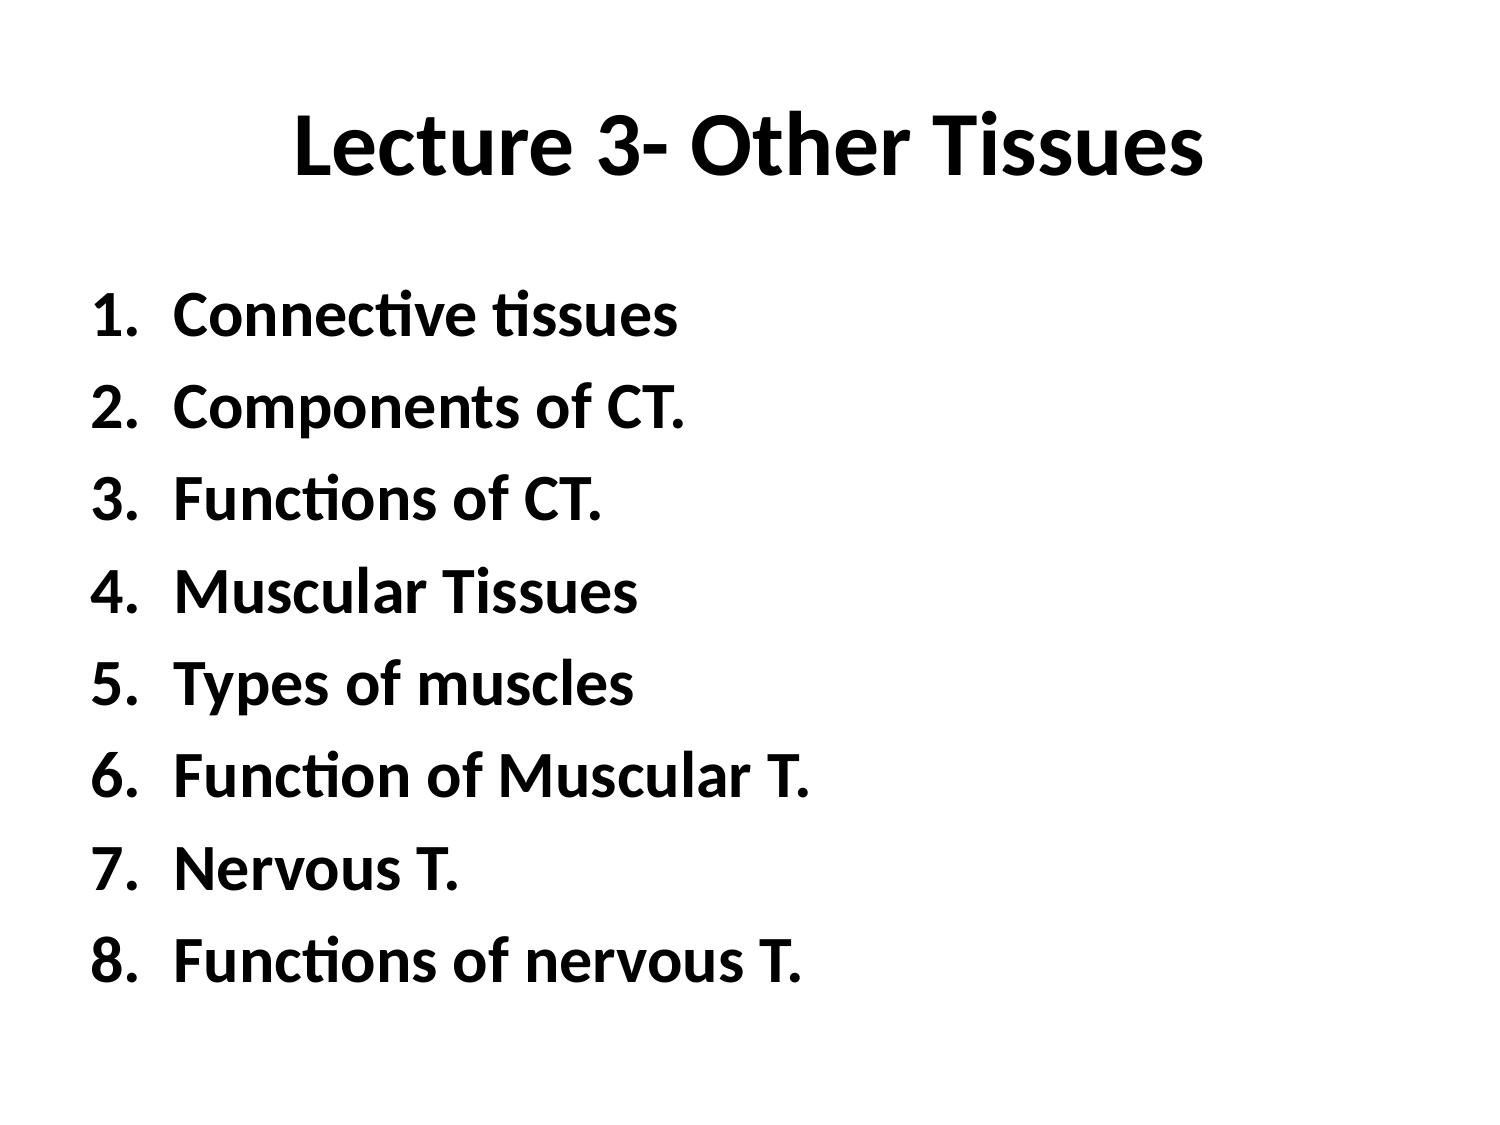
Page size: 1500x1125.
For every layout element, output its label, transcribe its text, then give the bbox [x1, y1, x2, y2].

list Connective tissues Components of CT. Functions of CT. Muscular Tissues Types of muscles Function of Muscular T. Nervous T. Functions of nervous T. [75, 262, 1425, 1005]
title Lecture 3- Other Tissues [75, 45, 1425, 233]
